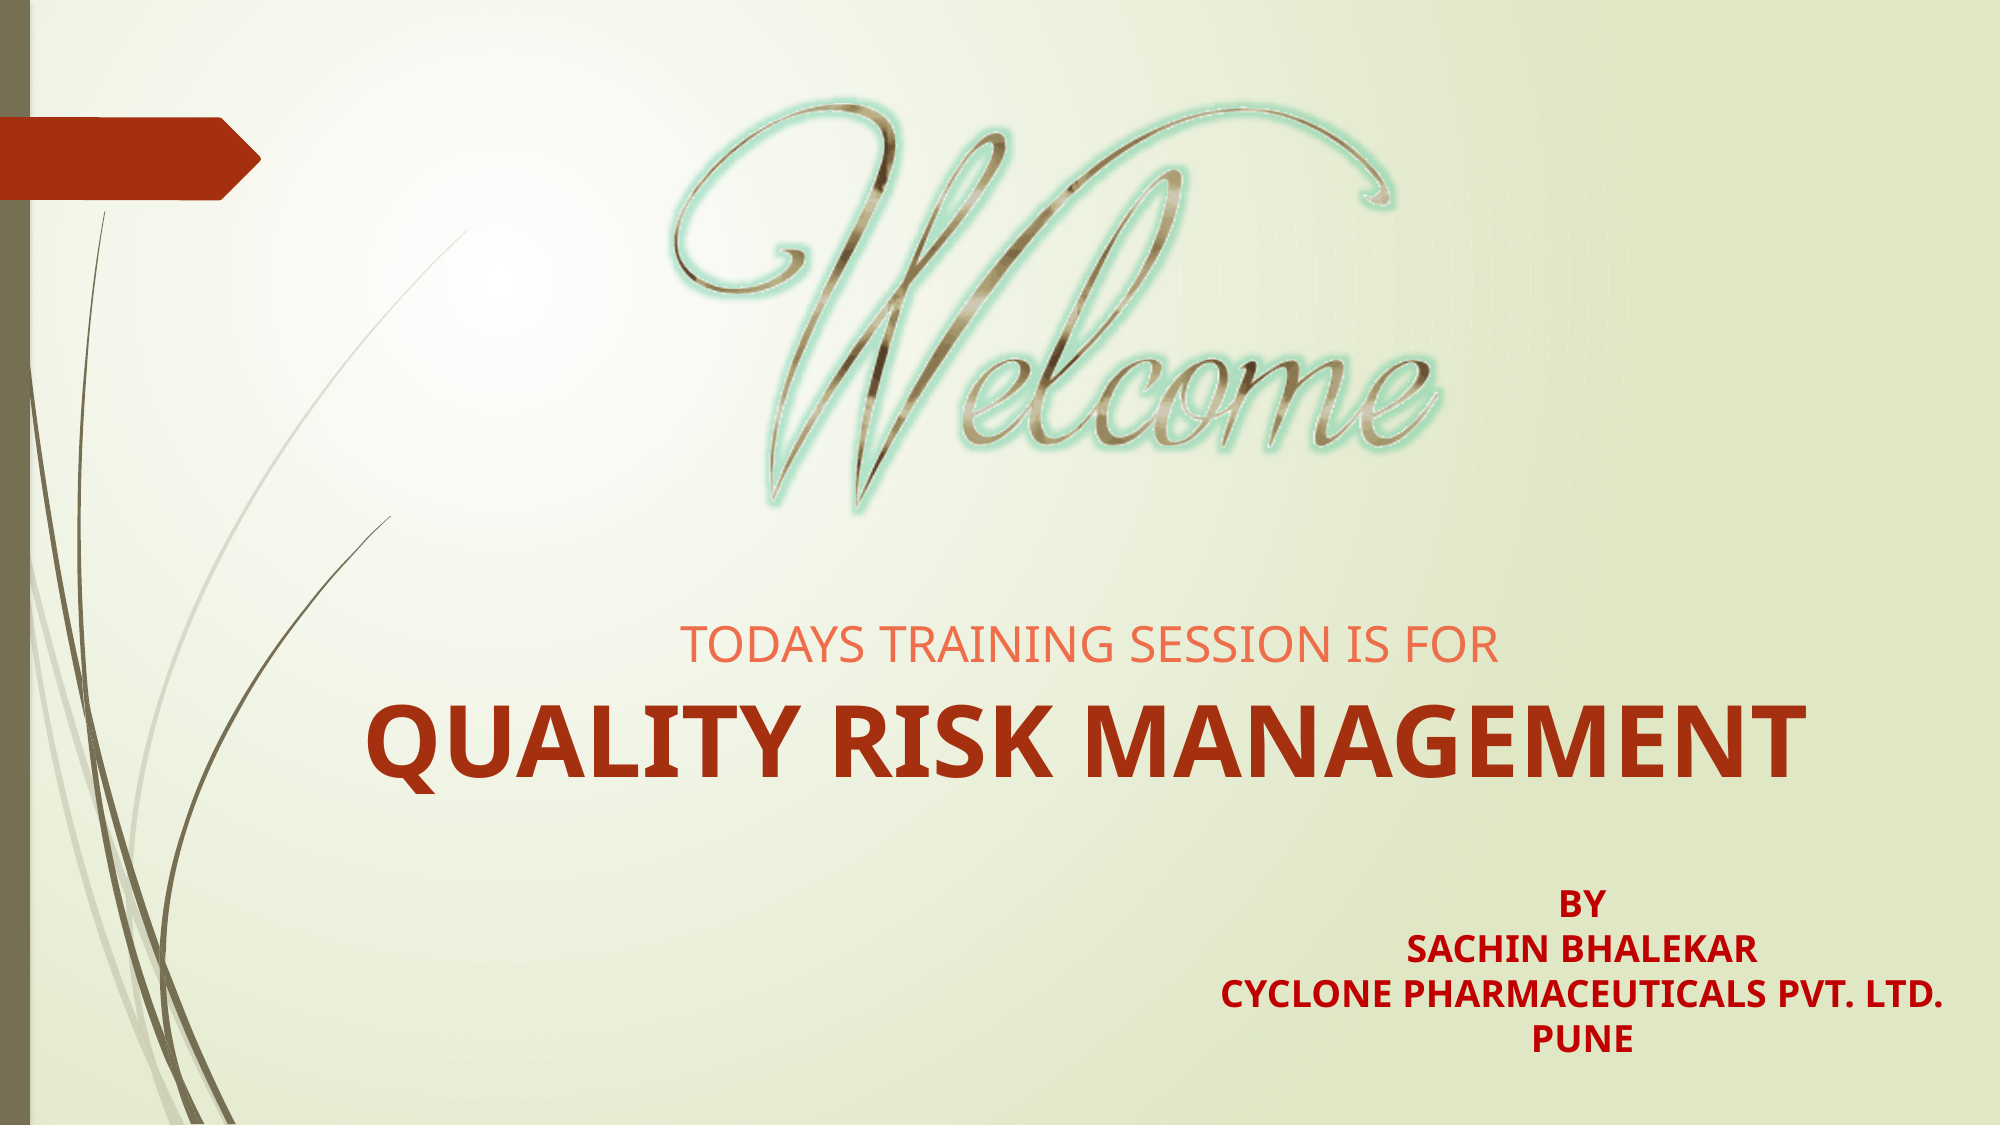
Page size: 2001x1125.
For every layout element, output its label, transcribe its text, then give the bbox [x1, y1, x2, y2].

text_box BY SACHIN BHALEKAR CYCLONE PHARMACEUTICALS PVT. LTD. PUNE [1205, 872, 1960, 1067]
picture [668, 103, 1446, 521]
text_box QUALITY RISK MANAGEMENT [348, 670, 1825, 805]
text_box TODAYS TRAINING SESSION IS FOR [665, 604, 1515, 680]
